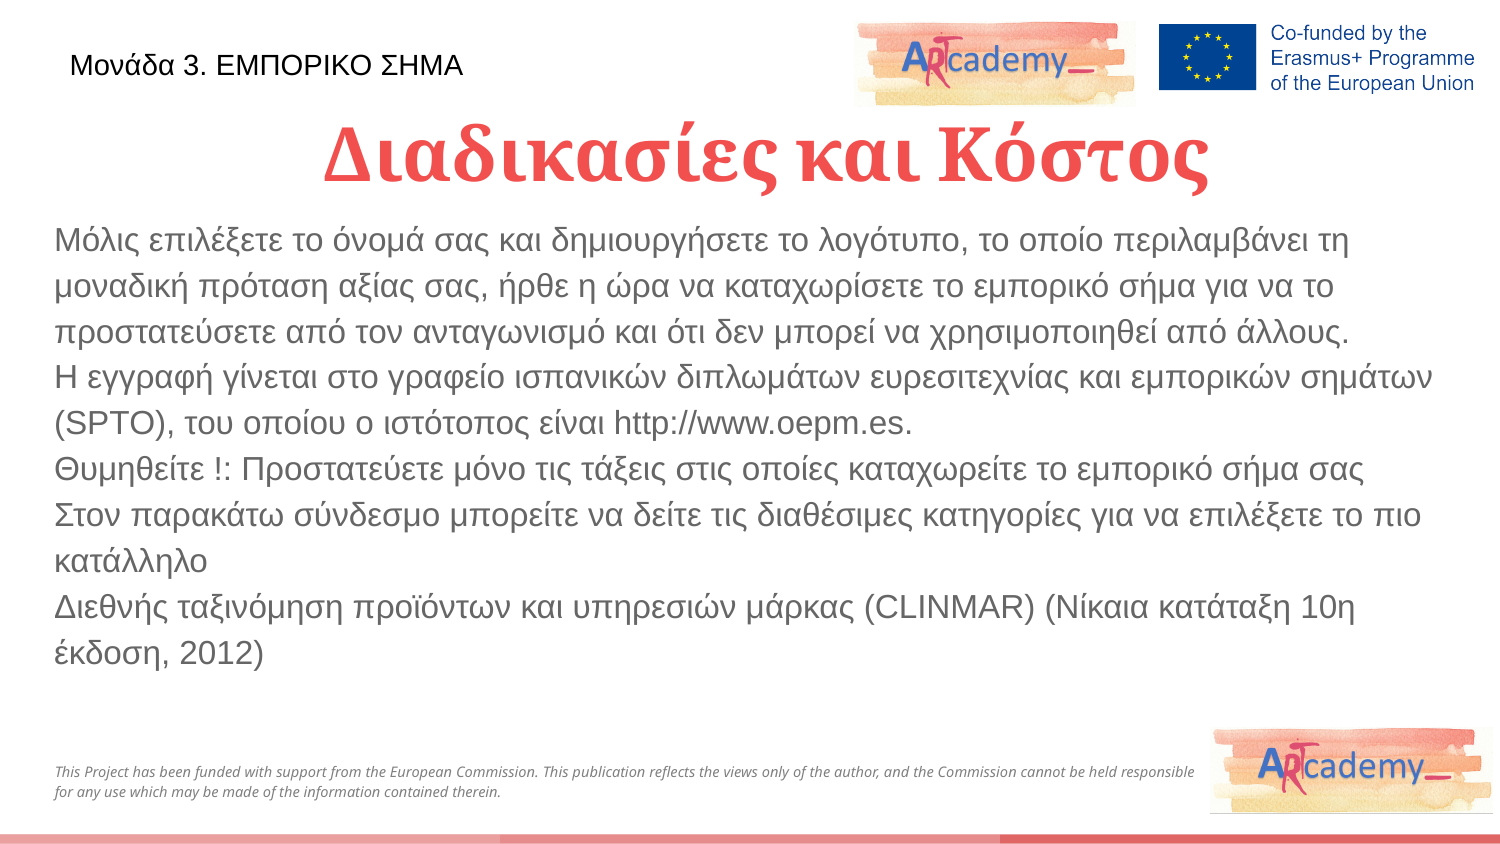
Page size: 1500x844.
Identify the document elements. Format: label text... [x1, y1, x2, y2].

picture [854, 2, 1137, 138]
title Διαδικασίες και Κόστος [180, 4, 1352, 197]
picture [1210, 709, 1493, 844]
text_box Μονάδα 3. ΕΜΠΟΡΙΚΟ ΣΗΜΑ [54, 39, 596, 89]
list Μόλις επιλέξετε το όνομά σας και δημιουργήσετε το λογότυπο, το οποίο περιλαμβάνει τη μοναδική πρόταση αξίας σας, ήρθε η ώρα να καταχωρίσετε το εμπορικό σήμα για να το προστατεύσετε από τον ανταγωνισμό και ότι δεν μπορεί να χρησιμοποιηθεί από άλλους. Η εγγραφή γίνεται στο γραφείο ισπανικών διπλωμάτων ευρεσιτεχνίας και εμπορικών σημάτων (SPTO), του οποίου ο ιστότοπος είναι http://www.oepm.es. Θυμηθείτε !: Προστατεύετε μόνο τις τάξεις στις οποίες καταχωρείτε το εμπορικό σήμα σας Στον παρακάτω σύνδεσμο μπορείτε να δείτε τις διαθέσιμες κατηγορίες για να επιλέξετε το πιο κατάλληλο Διεθνής ταξινόμηση προϊόντων και υπηρεσιών μάρκας (CLINMAR) (Νίκαια κατάταξη 10η έκδοση, 2012) [16, 197, 1474, 732]
picture [1158, 24, 1474, 94]
text_box This Project has been funded with support from the European Commission. This publication reflects the views only of the author, and the Commission cannot be held responsible for any use which may be made of the information contained therein. [39, 754, 1205, 799]
